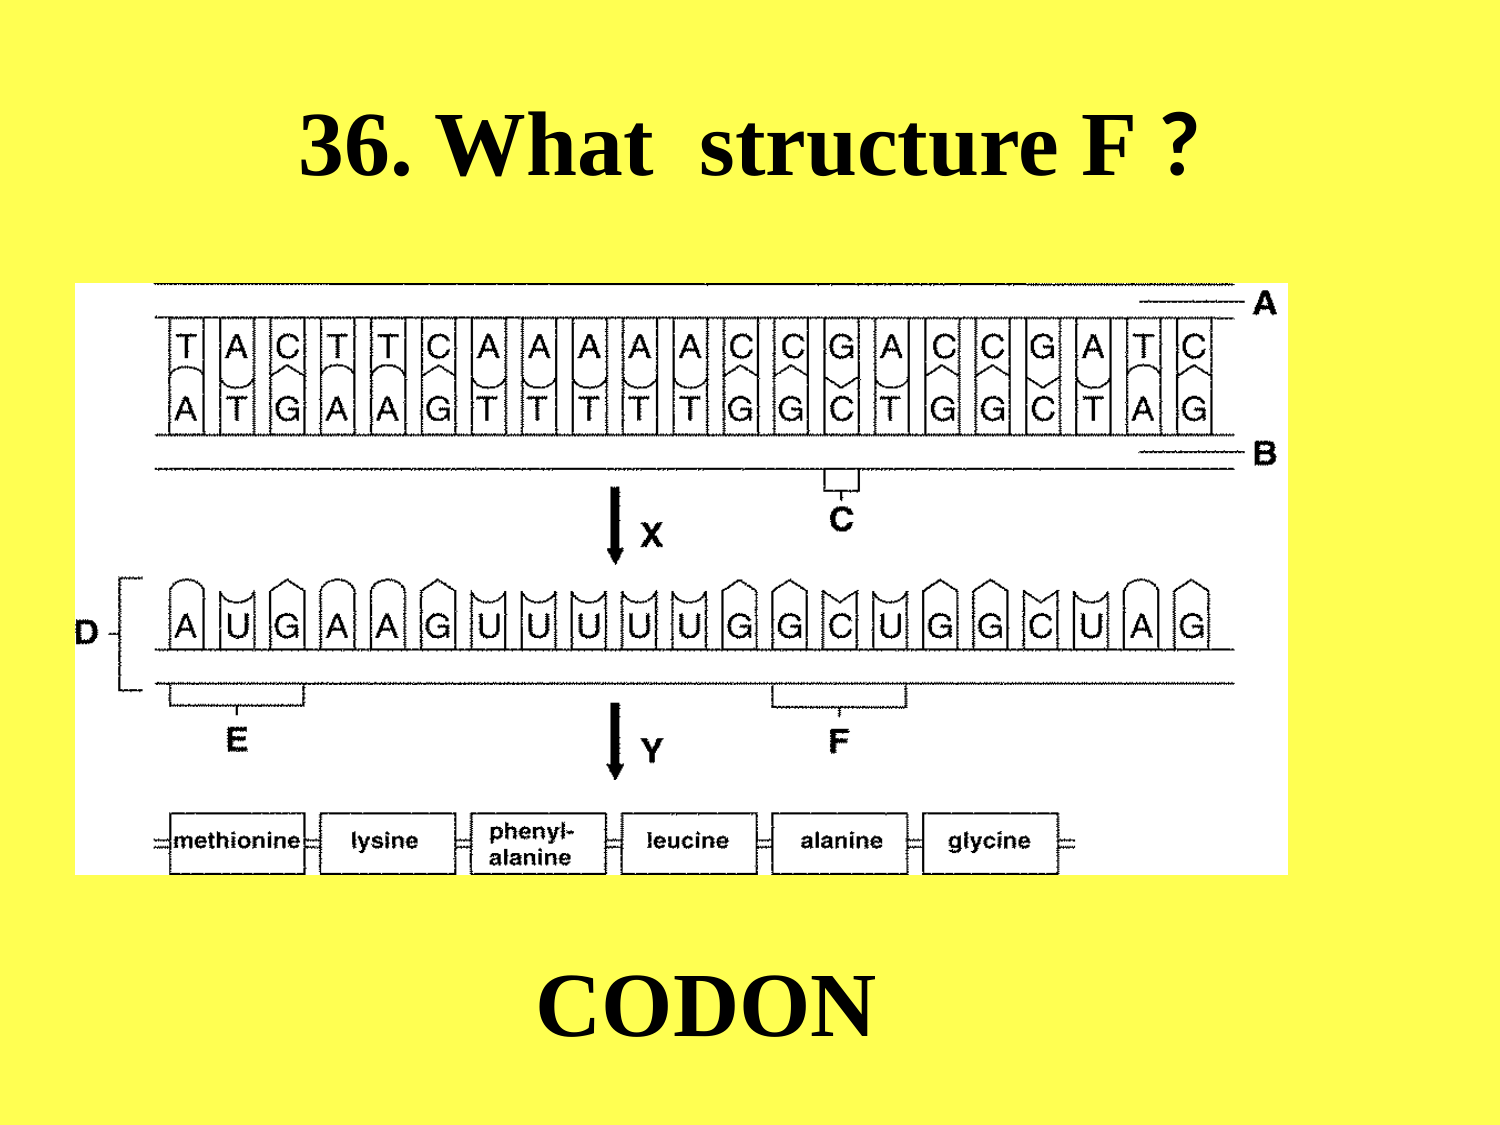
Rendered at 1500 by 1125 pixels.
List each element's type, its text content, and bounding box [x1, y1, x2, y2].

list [74, 283, 1288, 876]
text_box CODON [187, 937, 1225, 1063]
title 36. What structure F ? [75, 45, 1425, 233]
